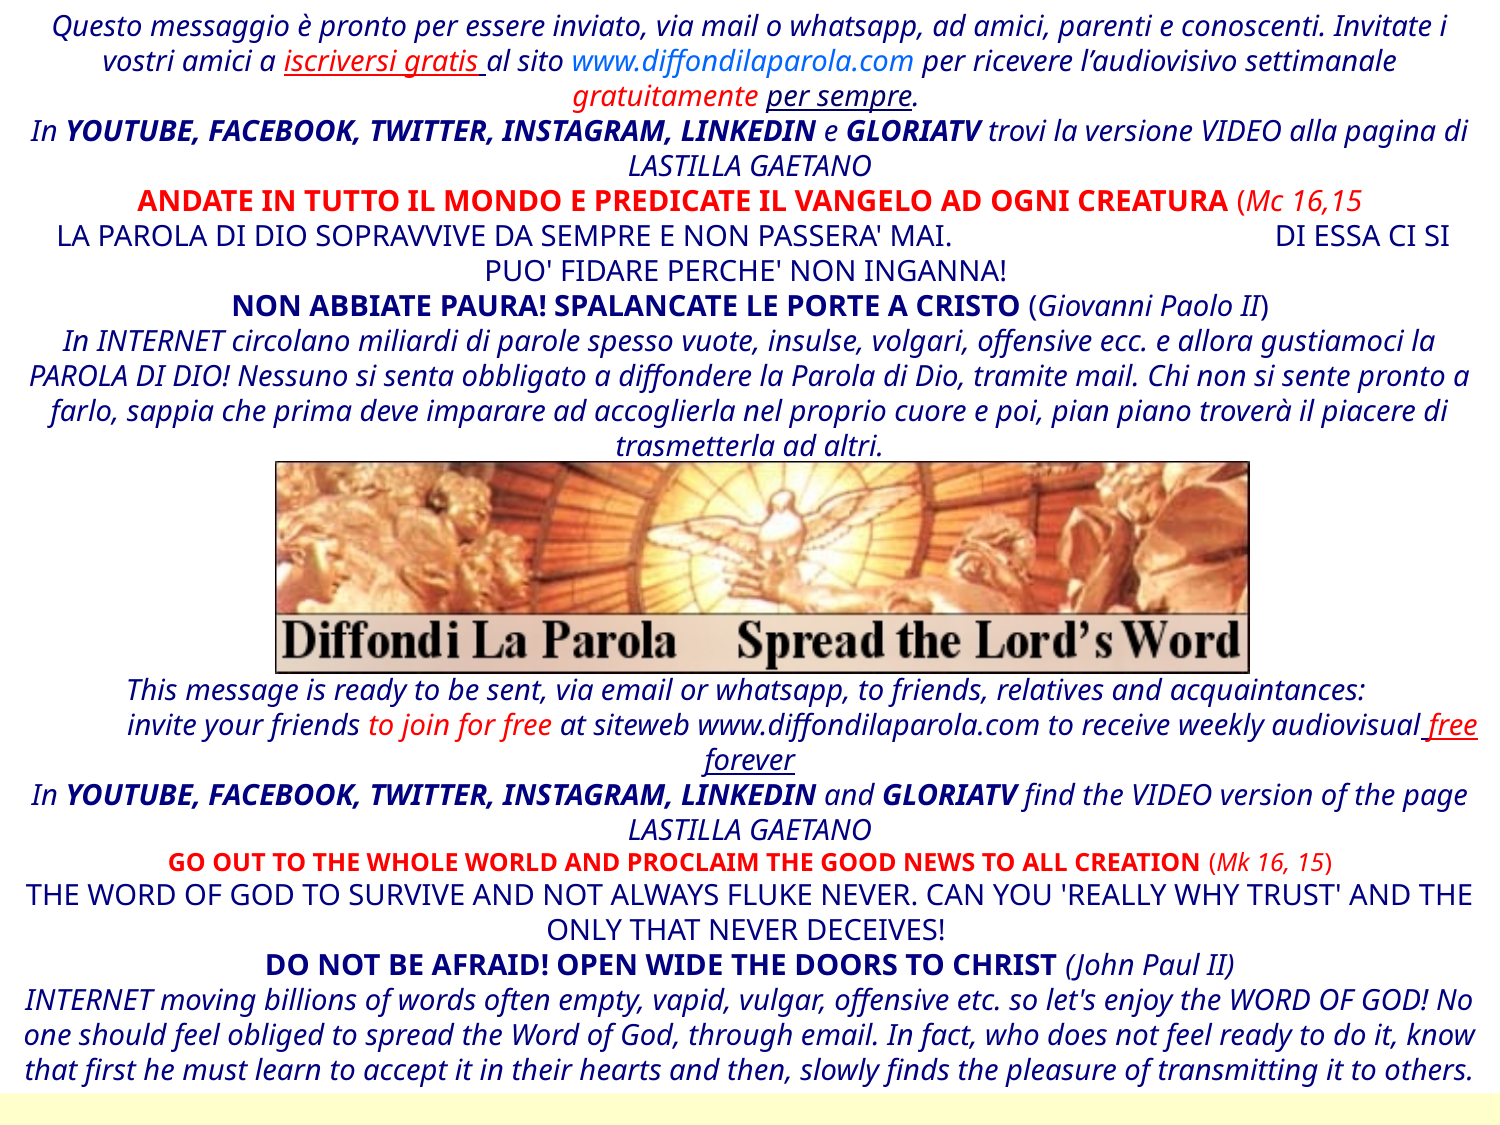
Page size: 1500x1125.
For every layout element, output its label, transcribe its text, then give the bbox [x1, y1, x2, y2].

text_box Questo messaggio è pronto per essere inviato, via mail o whatsapp, ad amici, parenti e conoscenti. Invitate i vostri amici a iscriversi gratis al sito www.diffondilaparola.com per ricevere l’audiovisivo settimanale gratuitamente per sempre. In YOUTUBE, FACEBOOK, TWITTER, INSTAGRAM, LINKEDIN e GLORIATV trovi la versione VIDEO alla pagina di LASTILLA GAETANO ANDATE IN TUTTO IL MONDO E PREDICATE IL VANGELO AD OGNI CREATURA (Mc 16,15 LA PAROLA DI DIO SOPRAVVIVE DA SEMPRE E NON PASSERA' MAI. DI ESSA CI SI PUO' FIDARE PERCHE' NON INGANNA! NON ABBIATE PAURA! SPALANCATE LE PORTE A CRISTO (Giovanni Paolo II) In INTERNET circolano miliardi di parole spesso vuote, insulse, volgari, offensive ecc. e allora gustiamoci la PAROLA DI DIO! Nessuno si senta obbligato a diffondere la Parola di Dio, tramite mail. Chi non si sente pronto a farlo, sappia che prima deve imparare ad accoglierla nel proprio cuore e poi, pian piano troverà il piacere di trasmetterla ad altri. This message is ready to be sent, via email or whatsapp, to friends, relatives and acquaintances: invite your friends to join for free at siteweb www.diffondilaparola.com to receive weekly audiovisual free forever In YOUTUBE, FACEBOOK, TWITTER, INSTAGRAM, LINKEDIN and GLORIATV find the VIDEO version of the page LASTILLA GAETANO GO OUT TO THE WHOLE WORLD AND PROCLAIM THE GOOD NEWS TO ALL CREATION (Mk 16, 15) THE WORD OF GOD TO SURVIVE AND NOT ALWAYS FLUKE NEVER. CAN YOU 'REALLY WHY TRUST' AND THE ONLY THAT NEVER DECEIVES! DO NOT BE AFRAID! OPEN WIDE THE DOORS TO CHRIST (John Paul II) INTERNET moving billions of words often empty, vapid, vulgar, offensive etc. so let's enjoy the WORD OF GOD! No one should feel obliged to spread the Word of God, through email. In fact, who does not feel ready to do it, know that first he must learn to accept it in their hearts and then, slowly finds the pleasure of transmitting it to others. [0, 0, 1500, 1094]
picture [274, 461, 1250, 674]
